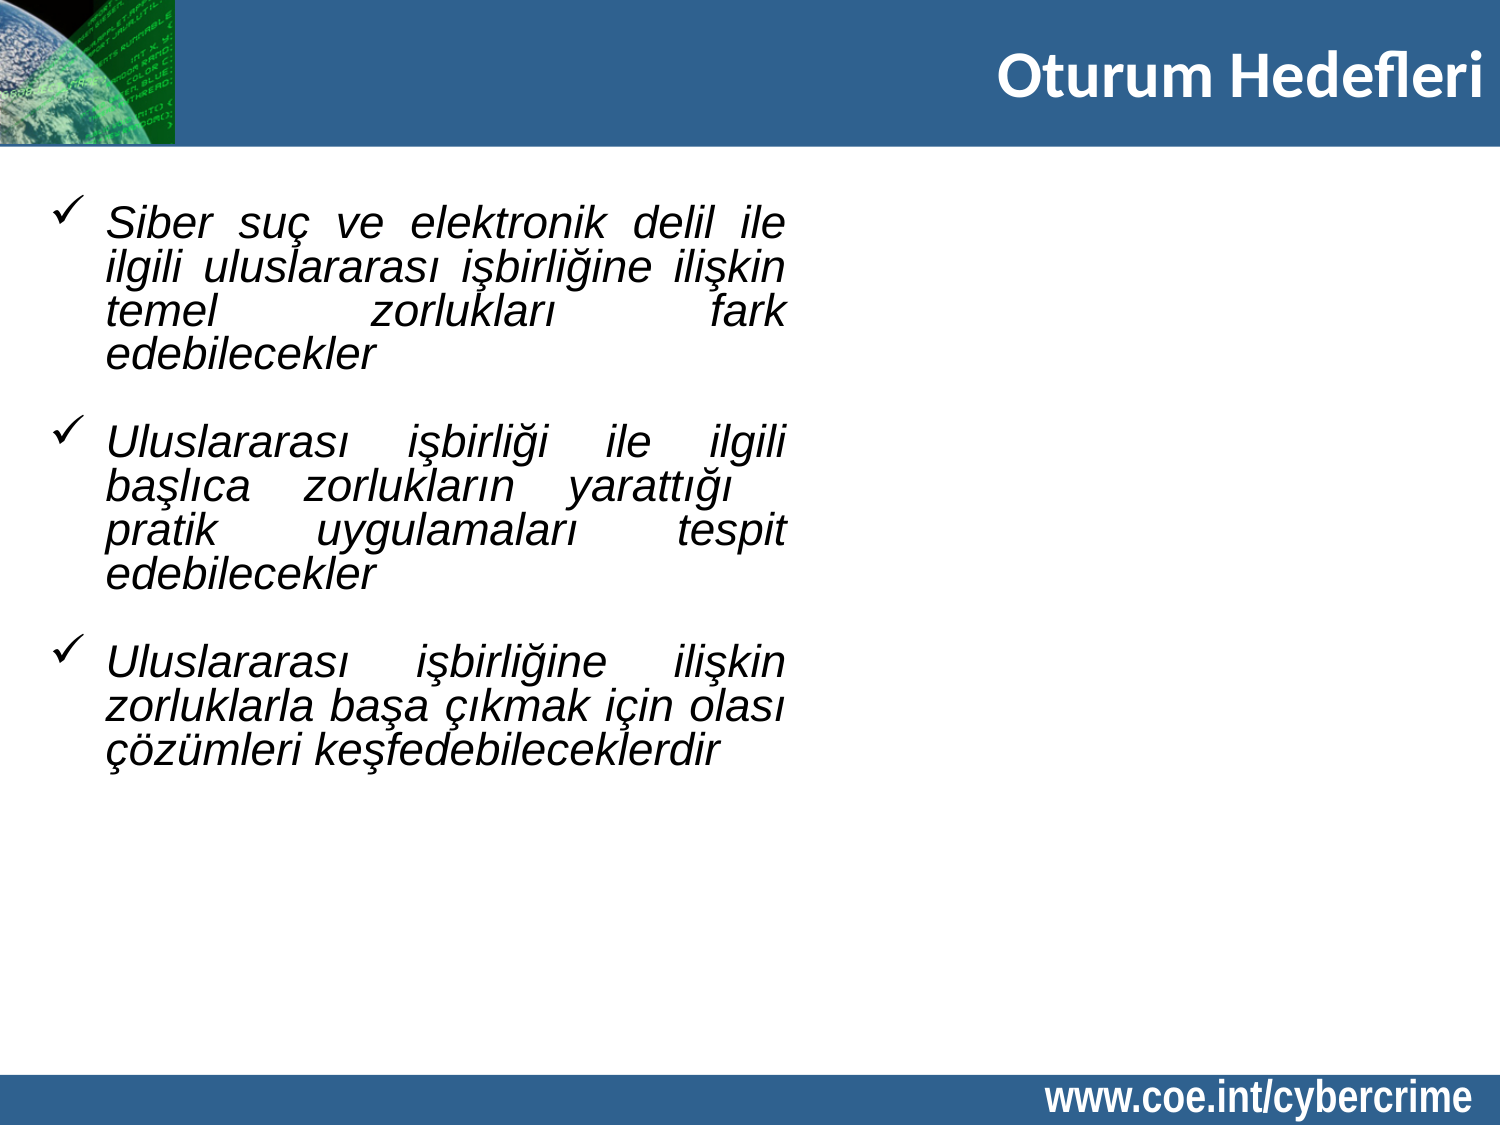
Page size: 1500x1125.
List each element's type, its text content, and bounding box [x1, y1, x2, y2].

text_box Oturum Hedefleri [177, 0, 1500, 149]
text_box [0, 1073, 1030, 1125]
text_box www.coe.int/cybercrime [1030, 1059, 1500, 1125]
picture [0, 0, 175, 144]
text_box Siber suç ve elektronik delil ile ilgili uluslararası işbirliğine ilişkin temel zorlukları fark edebilecekler Uluslararası işbirliği ile ilgili başlıca zorlukların yarattığı pratik uygulamaları tespit edebilecekler Uluslararası işbirliğine ilişkin zorluklarla başa çıkmak için olası çözümleri keşfedebileceklerdir [34, 195, 802, 870]
